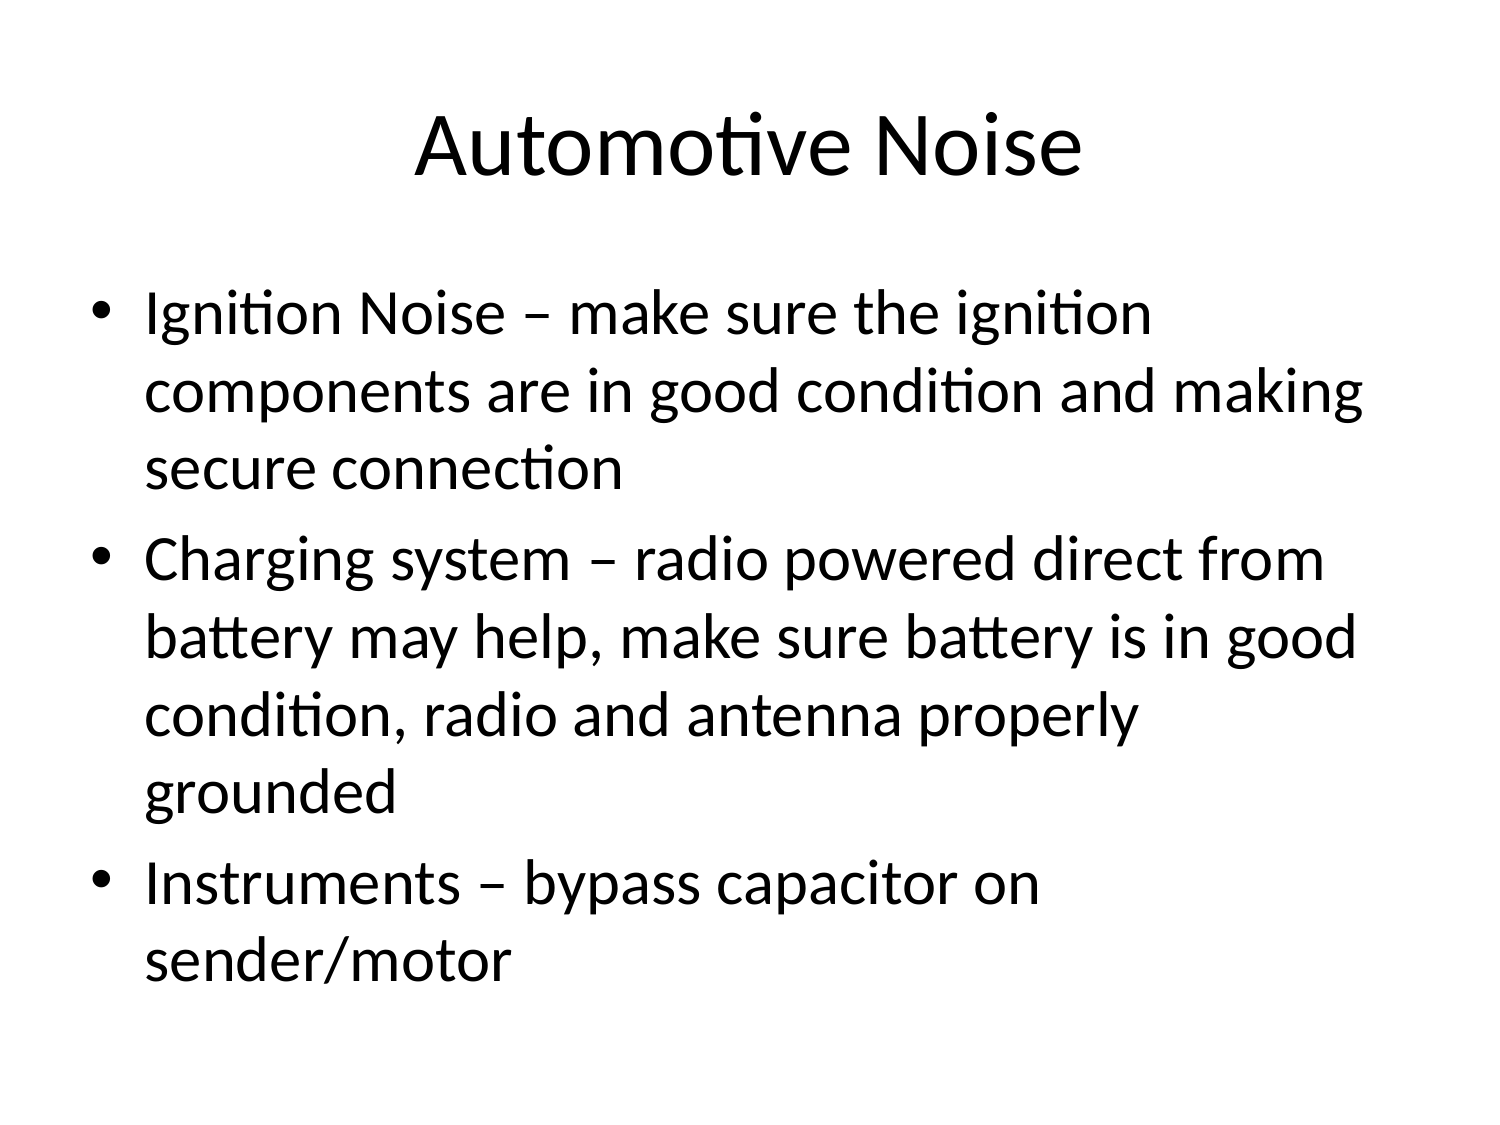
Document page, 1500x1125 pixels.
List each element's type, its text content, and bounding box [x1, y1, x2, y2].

list Ignition Noise – make sure the ignition components are in good condition and making secure connection Charging system – radio powered direct from battery may help, make sure battery is in good condition, radio and antenna properly grounded Instruments – bypass capacitor on sender/motor [75, 262, 1425, 1005]
title Automotive Noise [75, 45, 1425, 233]
